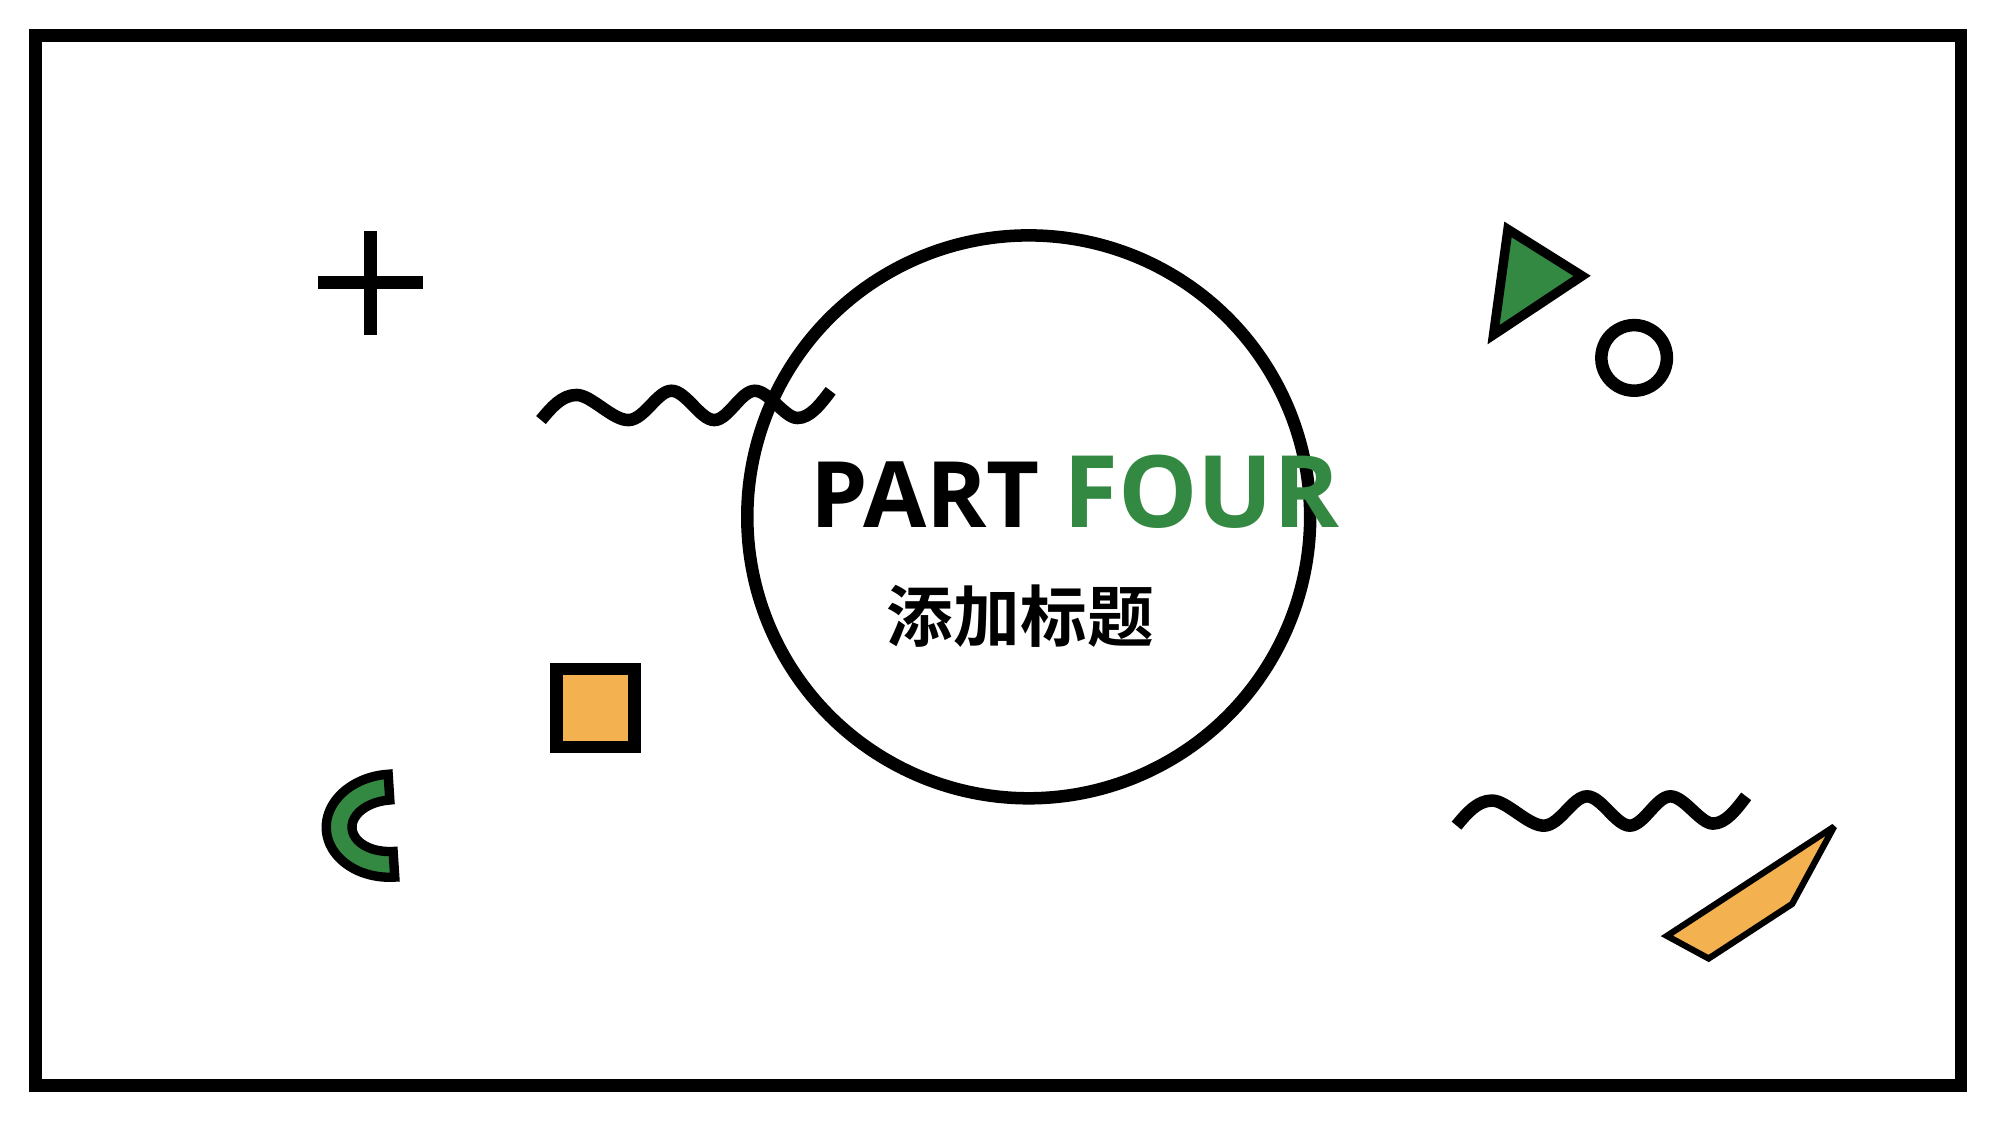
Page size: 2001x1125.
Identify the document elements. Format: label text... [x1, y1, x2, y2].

text_box PART FOUR [795, 420, 1384, 555]
text_box [556, 668, 636, 748]
text_box [35, 35, 1962, 1087]
text_box [325, 773, 396, 879]
text_box [1600, 324, 1668, 392]
text_box [746, 234, 1309, 800]
text_box [540, 389, 772, 422]
text_box [1664, 825, 1836, 960]
text_box [1455, 795, 1748, 827]
text_box [322, 234, 419, 331]
text_box 添加标题 [872, 567, 1247, 662]
text_box [1492, 227, 1584, 337]
